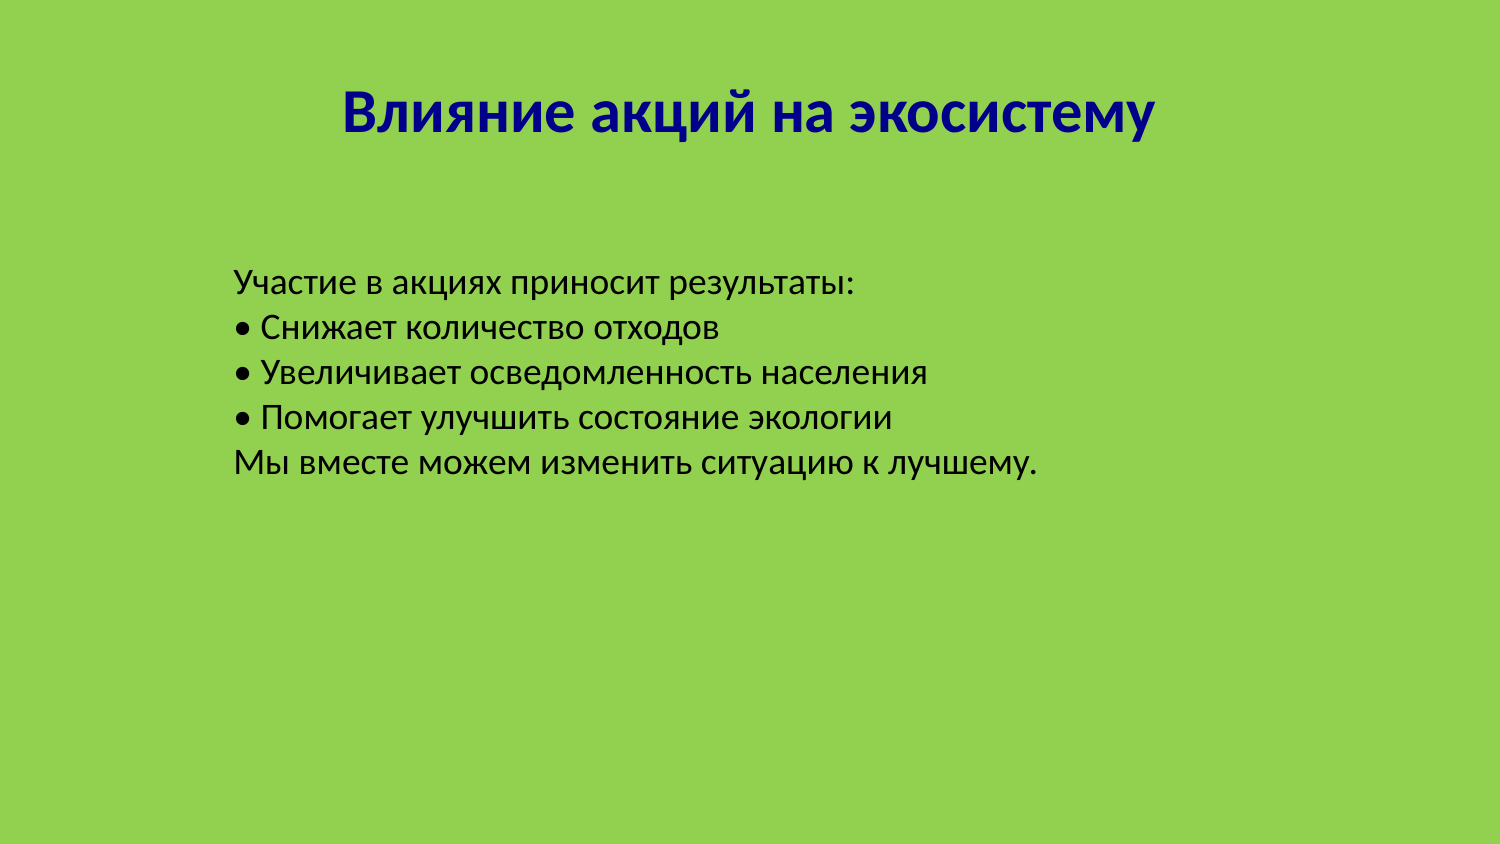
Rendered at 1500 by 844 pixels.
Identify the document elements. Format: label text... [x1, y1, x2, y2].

text_box Влияние акций на экосистему [62, 62, 1438, 153]
text_box Участие в акциях приносит результаты: • Снижает количество отходов • Увеличивает осведомленность населения • Помогает улучшить состояние экологии Мы вместе можем изменить ситуацию к лучшему. [218, 249, 1235, 490]
